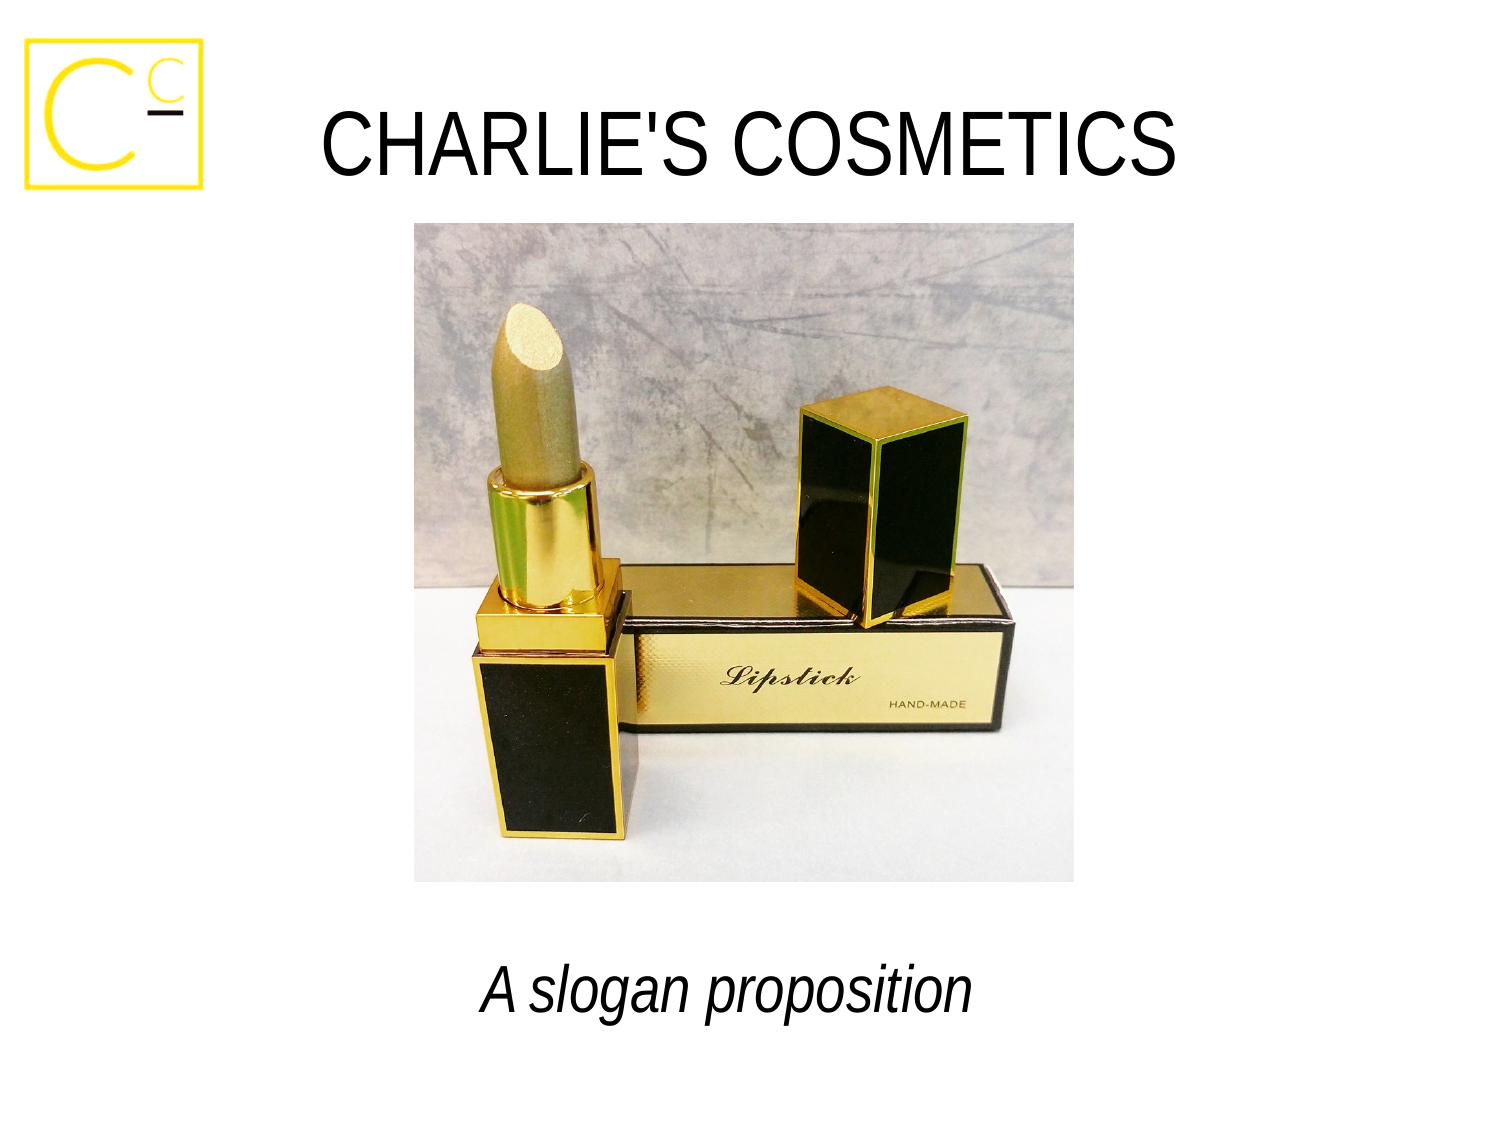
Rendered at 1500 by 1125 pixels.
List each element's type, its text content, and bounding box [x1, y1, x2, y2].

picture [4, 4, 224, 224]
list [414, 222, 1074, 882]
text_box A slogan proposition [466, 938, 1069, 1036]
title CHARLIE'S COSMETICS [75, 45, 1425, 233]
